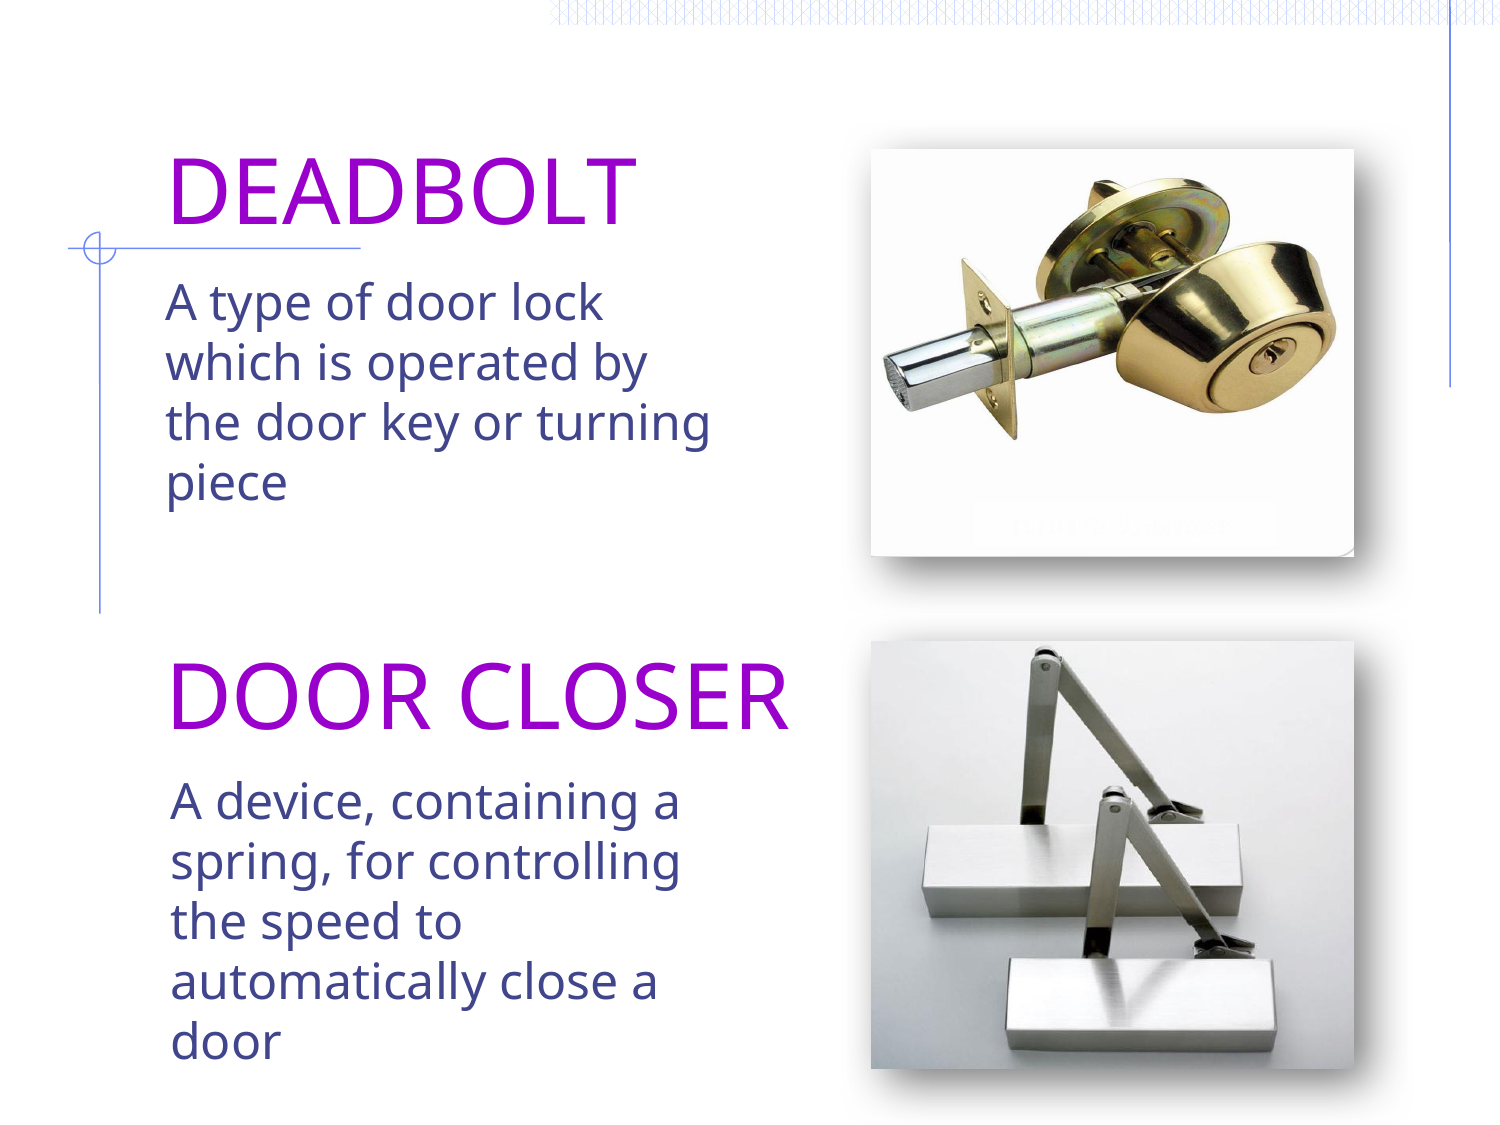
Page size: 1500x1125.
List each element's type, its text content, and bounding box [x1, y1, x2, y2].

list DEADBOLT [150, 99, 738, 250]
picture [871, 149, 1354, 557]
list DOOR CLOSER [150, 500, 825, 755]
picture [871, 641, 1354, 1069]
list A type of door lock which is operated by the door key or turning piece [150, 262, 738, 500]
list A device, containing a spring, for controlling the speed to automatically close a door [155, 762, 781, 1075]
